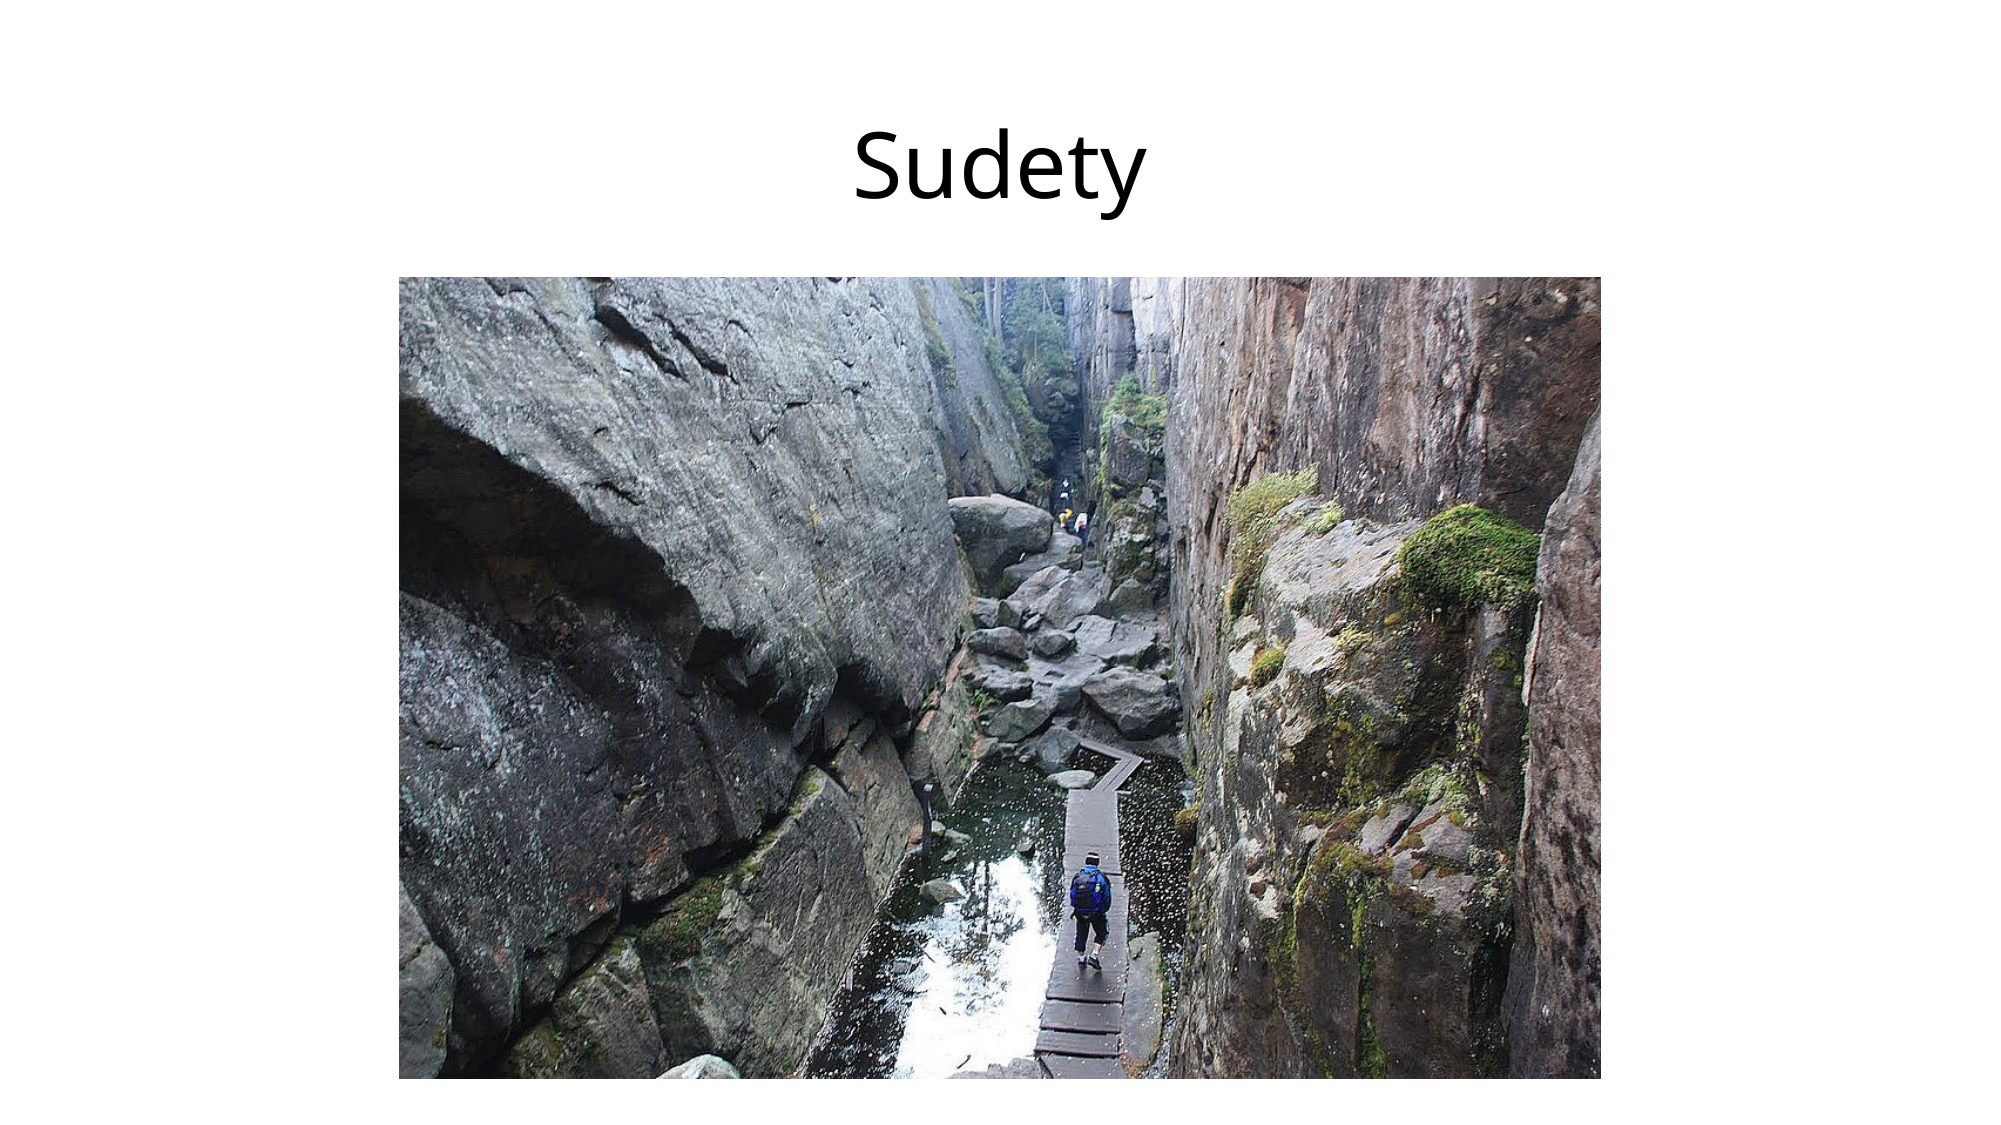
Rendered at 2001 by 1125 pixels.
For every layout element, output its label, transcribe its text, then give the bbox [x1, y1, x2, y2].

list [399, 277, 1601, 1079]
title Sudety [137, 59, 1863, 278]
